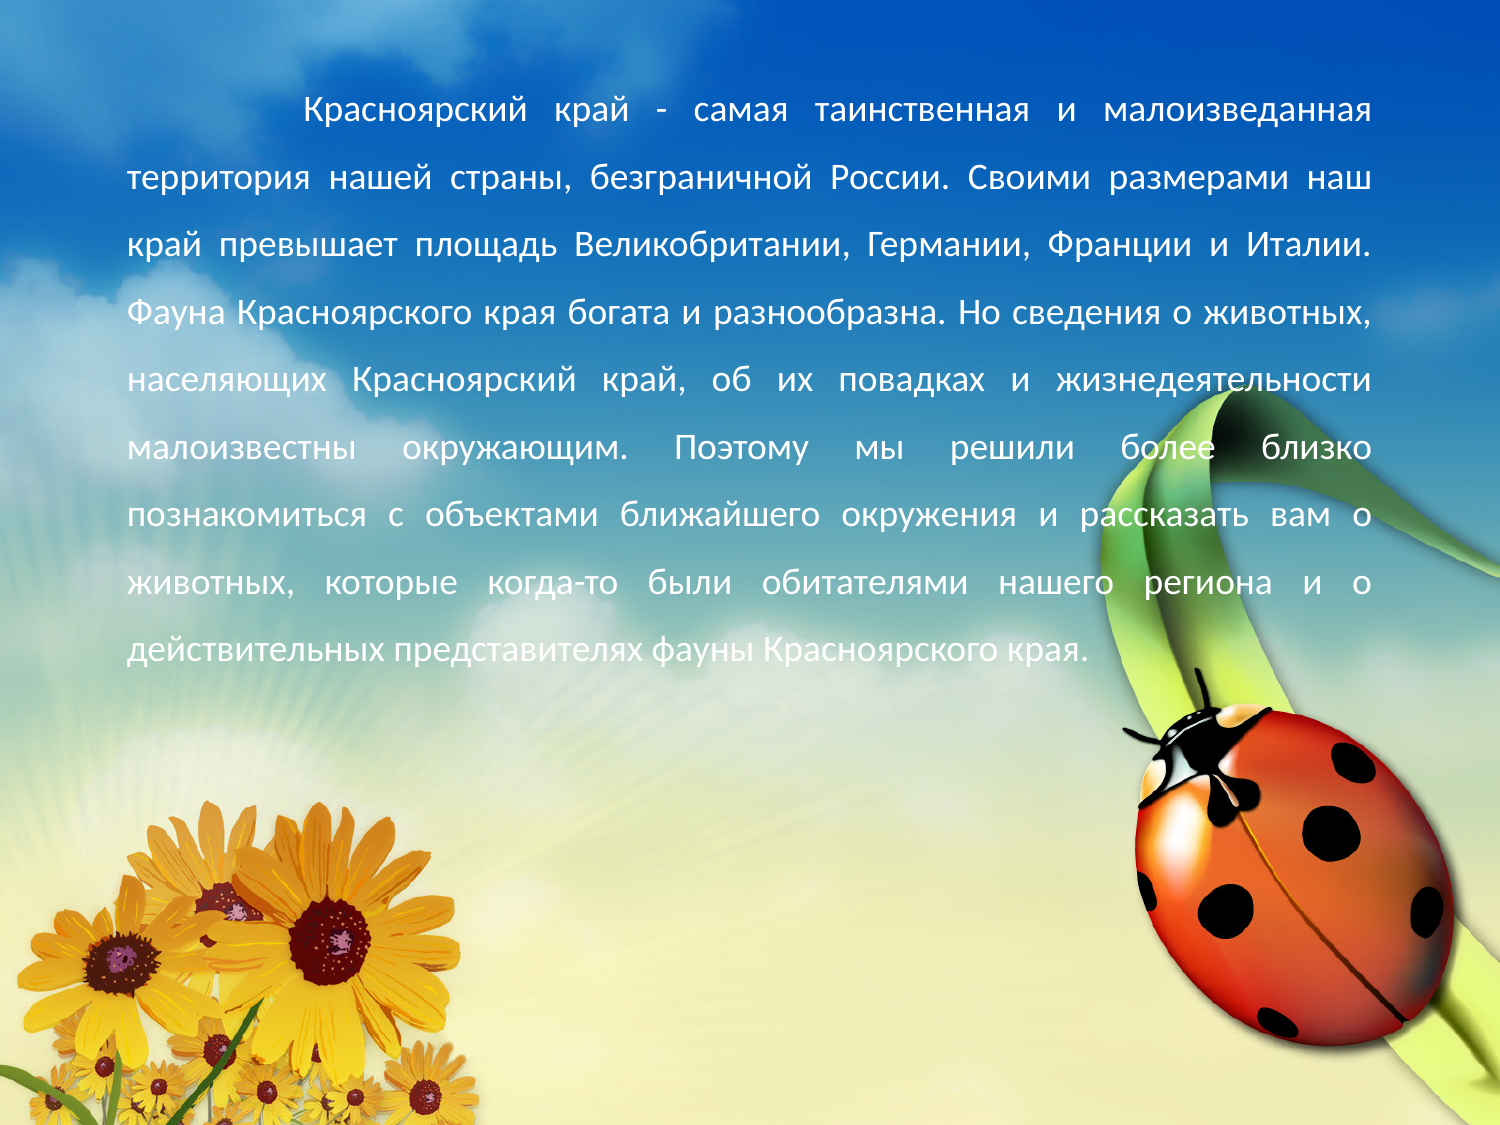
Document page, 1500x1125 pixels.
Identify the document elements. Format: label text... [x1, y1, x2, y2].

picture [0, 0, 1500, 1125]
text_box Красноярский край - самая таинственная и малоизведанная территория нашей страны, безграничной России. Своими размерами наш край превышает площадь Великобритании, Германии, Франции и Италии. Фауна Красноярского края богата и разнообразна. Но сведения о животных, населяющих Красноярский край, об их повадках и жизнедеятельности малоизвестны окружающим. Поэтому мы решили более близко познакомиться с объектами ближайшего окружения и рассказать вам о животных, которые когда-то были обитателями нашего региона и о действительных представителях фауны Красноярского края. [112, 54, 1388, 812]
